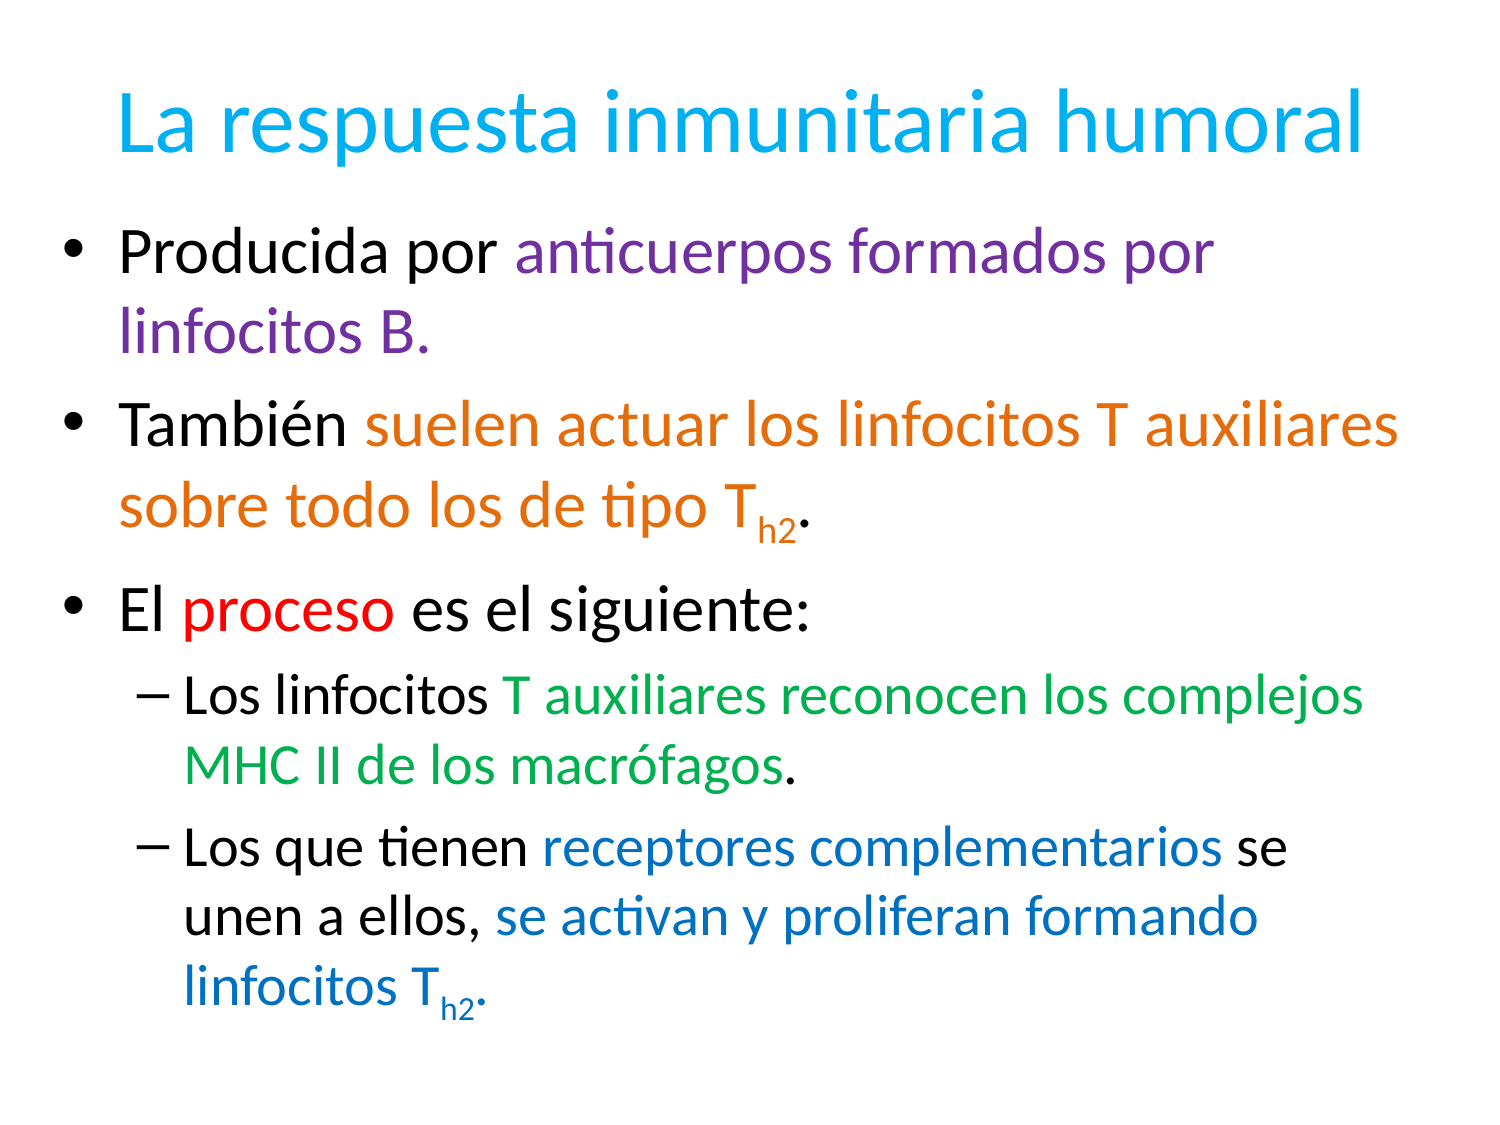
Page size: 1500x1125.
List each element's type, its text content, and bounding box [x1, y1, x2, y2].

list Producida por anticuerpos formados por linfocitos B. También suelen actuar los linfocitos T auxiliares sobre todo los de tipo Th2. El proceso es el siguiente: Los linfocitos T auxiliares reconocen los complejos MHC II de los macrófagos. Los que tienen receptores complementarios se unen a ellos, se activan y proliferan formando linfocitos Th2. [46, 199, 1425, 1055]
title La respuesta inmunitaria humoral [58, 45, 1425, 188]
